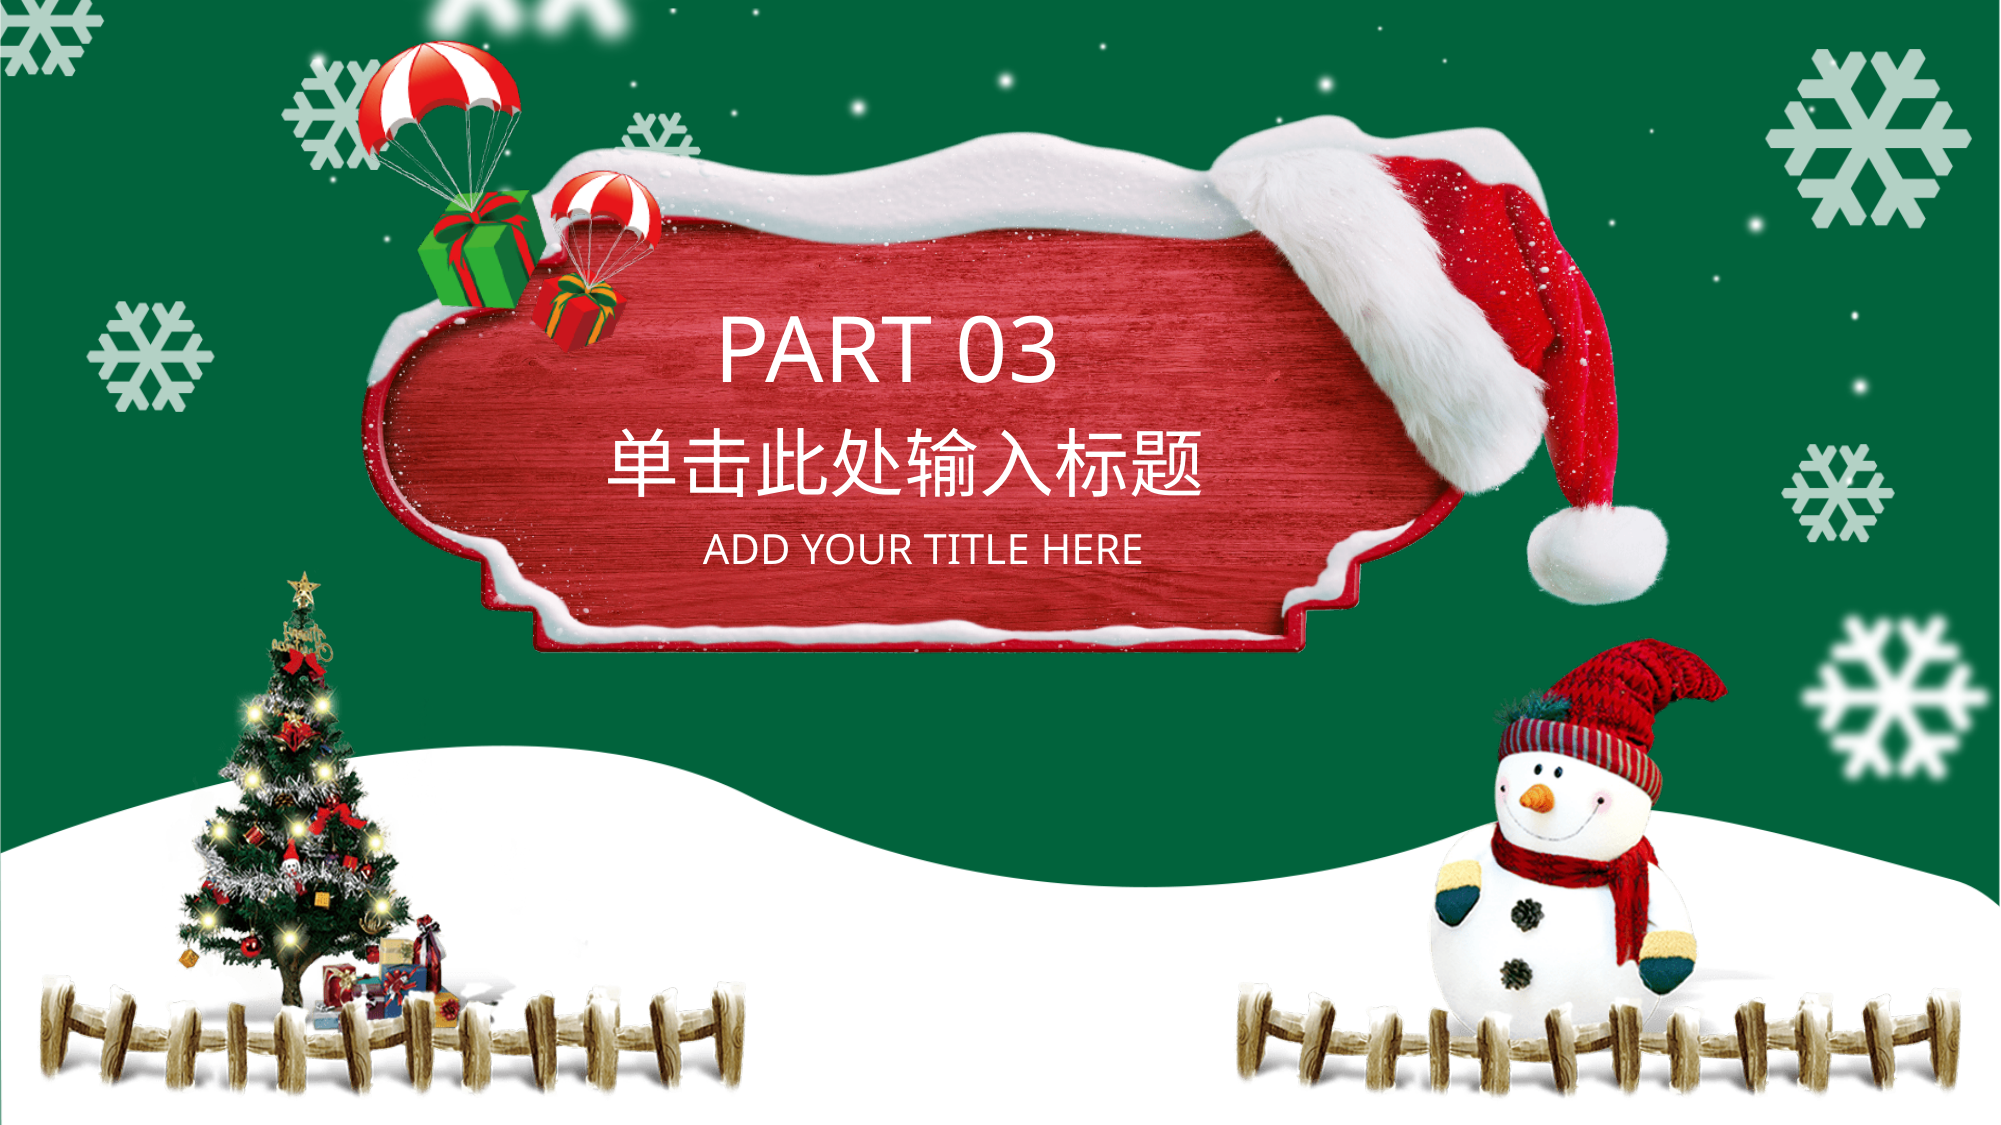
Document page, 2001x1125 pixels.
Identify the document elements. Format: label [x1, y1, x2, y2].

picture [0, 0, 2000, 1125]
text_box [589, 283, 1279, 581]
